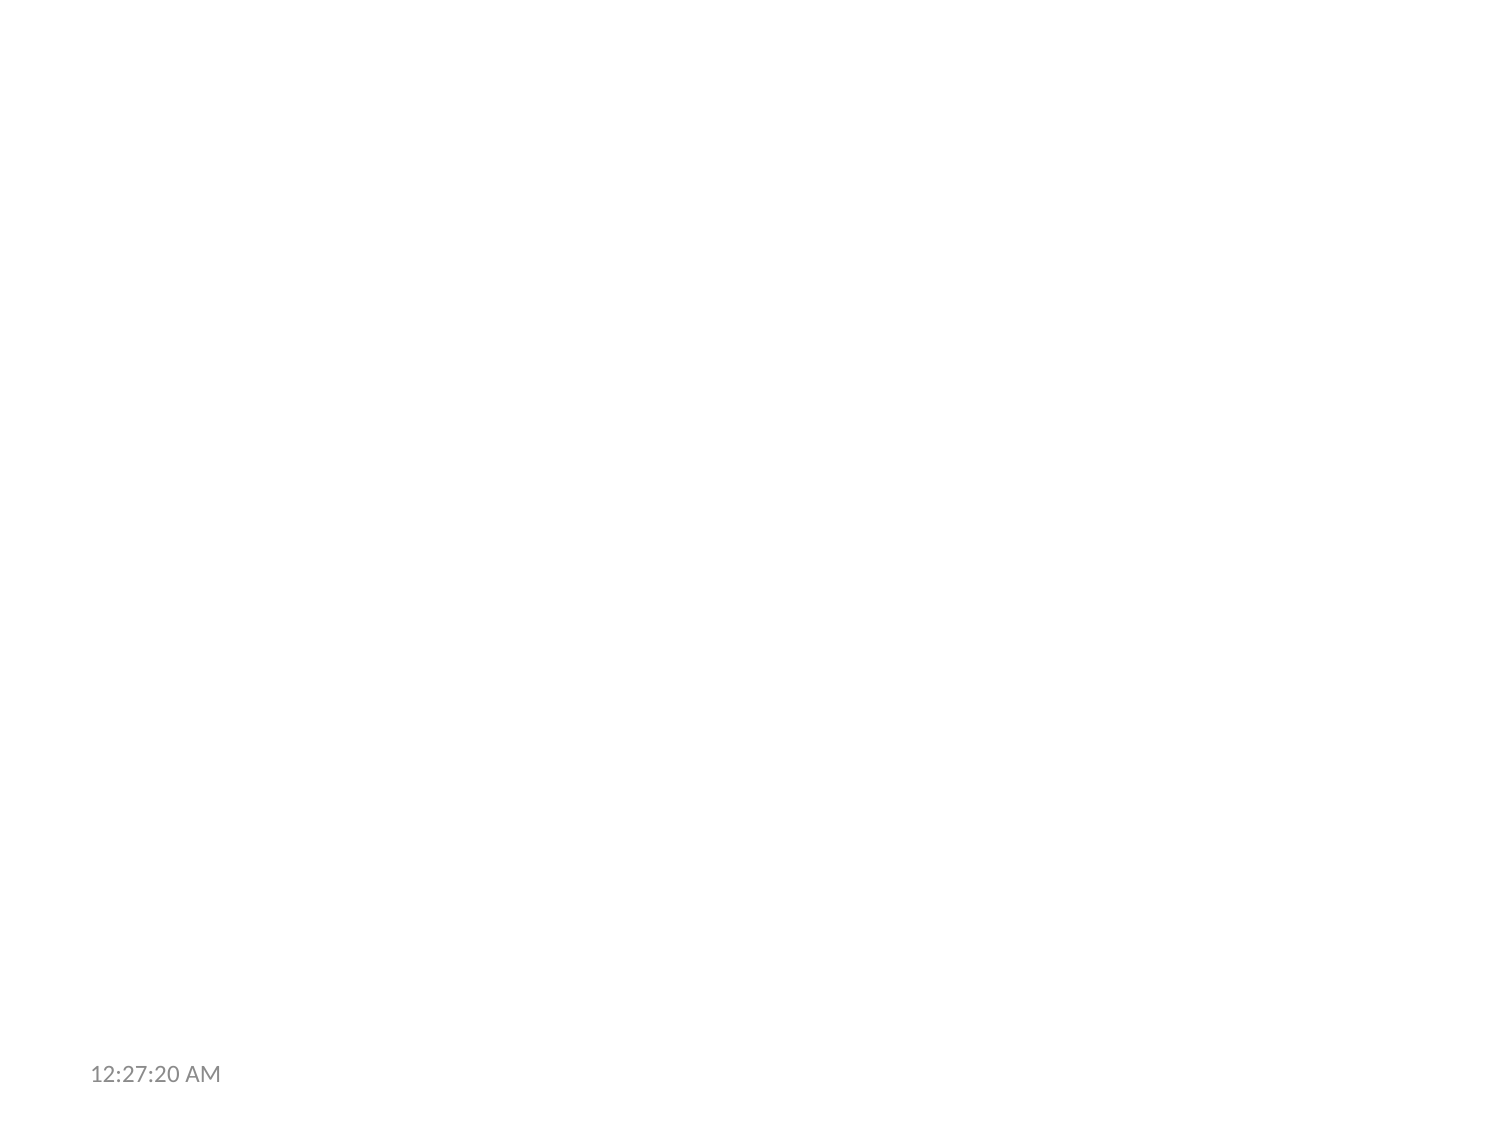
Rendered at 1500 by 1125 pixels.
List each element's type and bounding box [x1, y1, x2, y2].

slide_number [75, 1042, 425, 1103]
